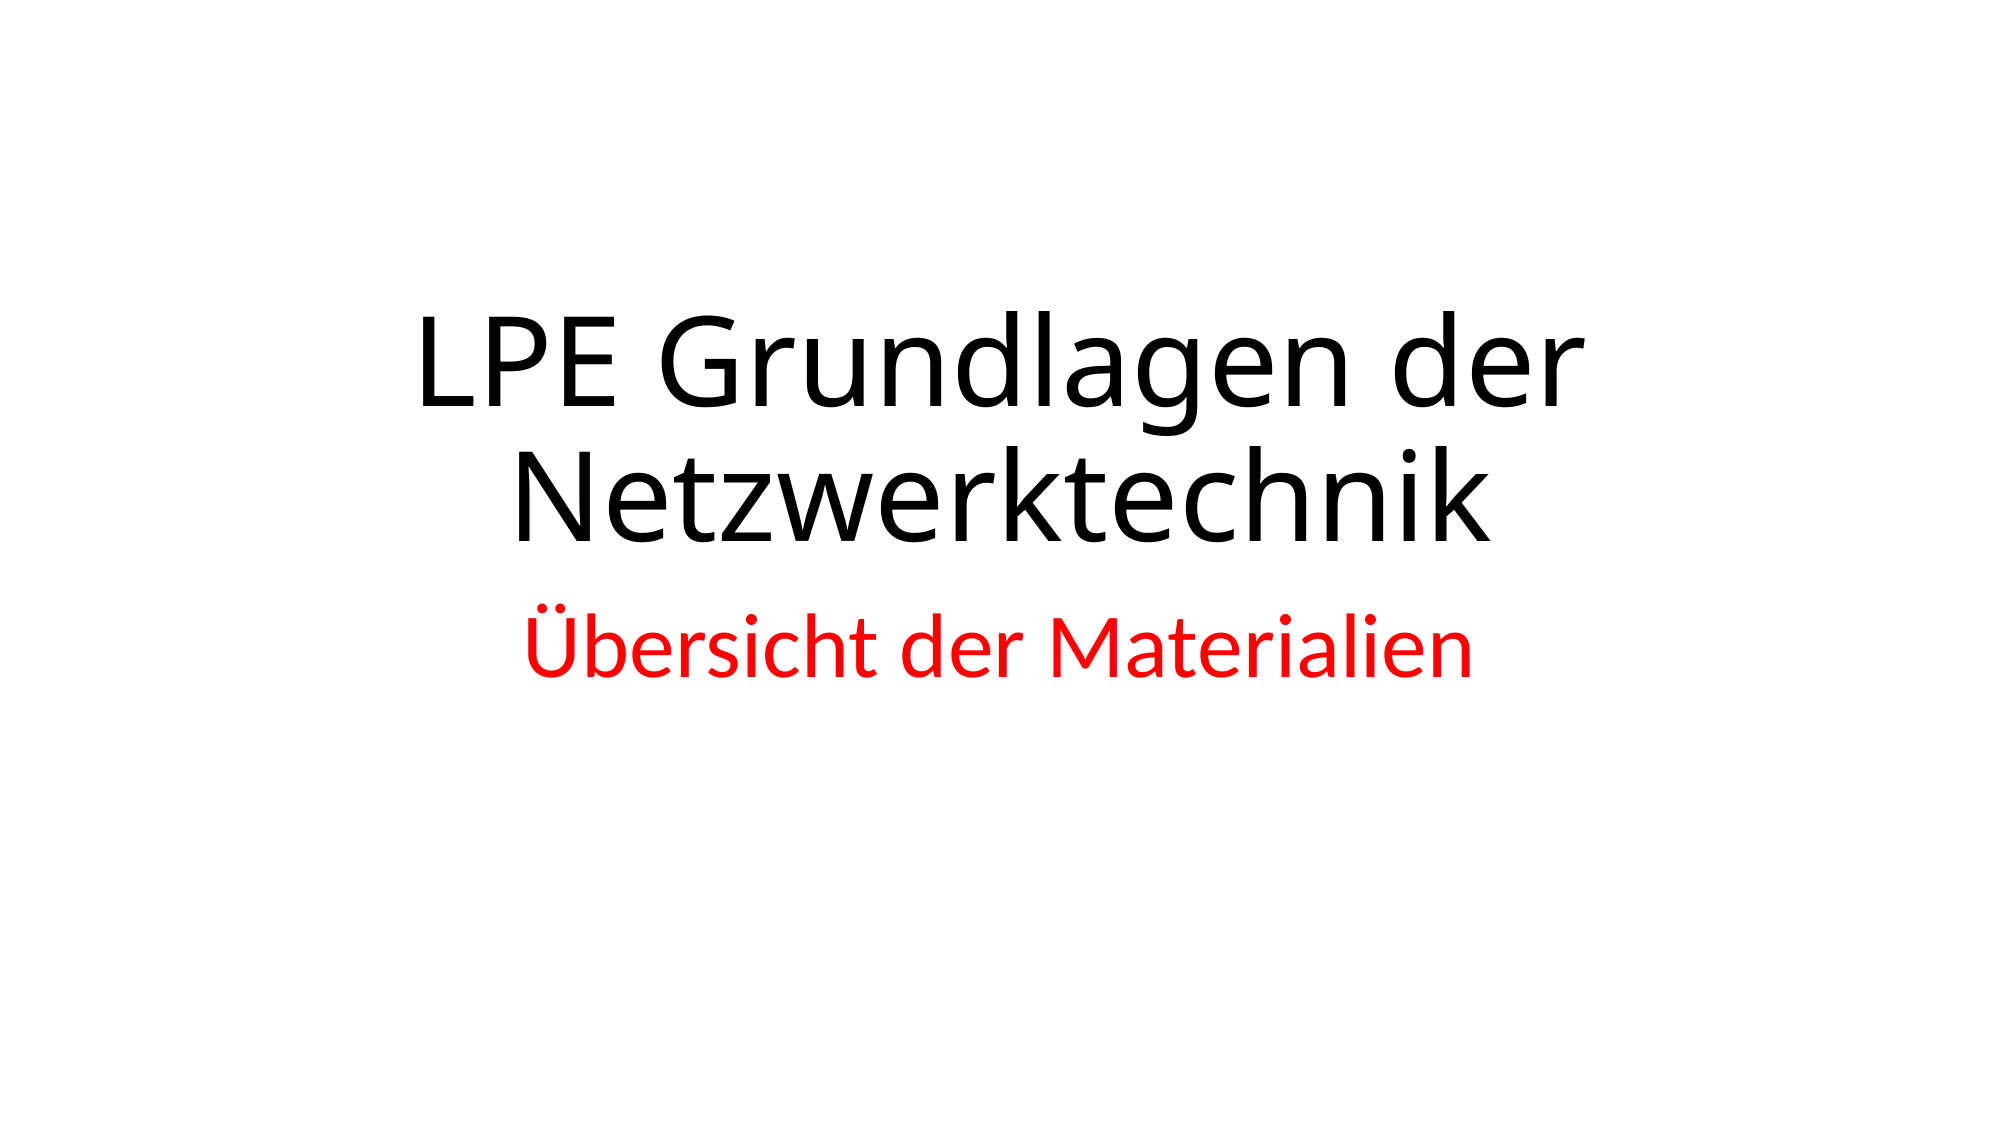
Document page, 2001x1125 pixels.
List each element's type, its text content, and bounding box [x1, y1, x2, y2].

title LPE Grundlagen der Netzwerktechnik [249, 184, 1750, 576]
subtitle Übersicht der Materialien [249, 590, 1750, 863]
